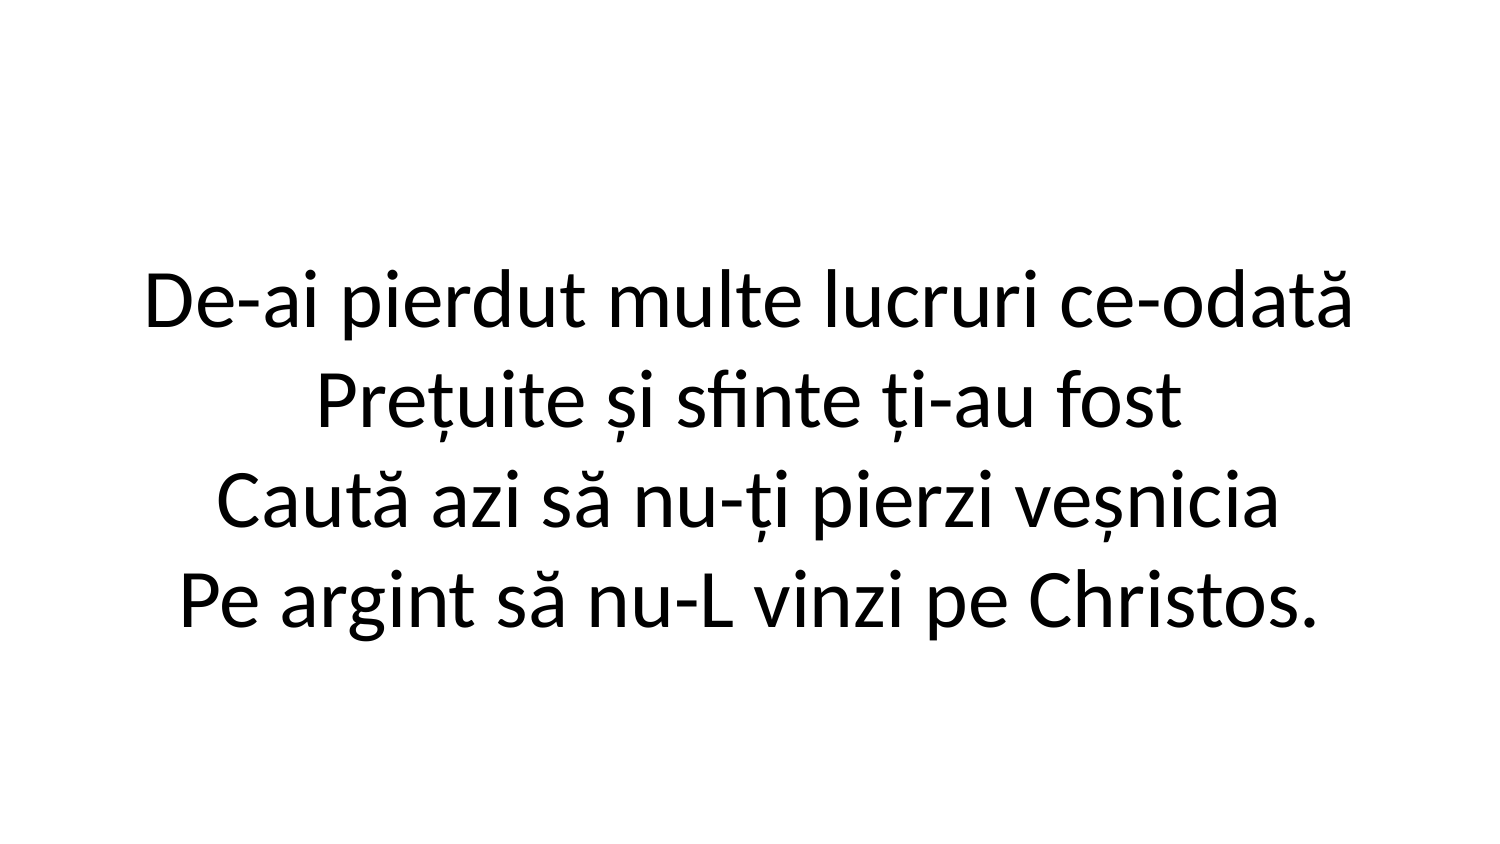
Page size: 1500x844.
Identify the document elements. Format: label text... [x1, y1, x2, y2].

text_box De-ai pierdut multe lucruri ce-odată Prețuite și sfinte ți-au fost Caută azi să nu-ți pierzi veșnicia Pe argint să nu-L vinzi pe Christos. [129, 192, 1371, 652]
